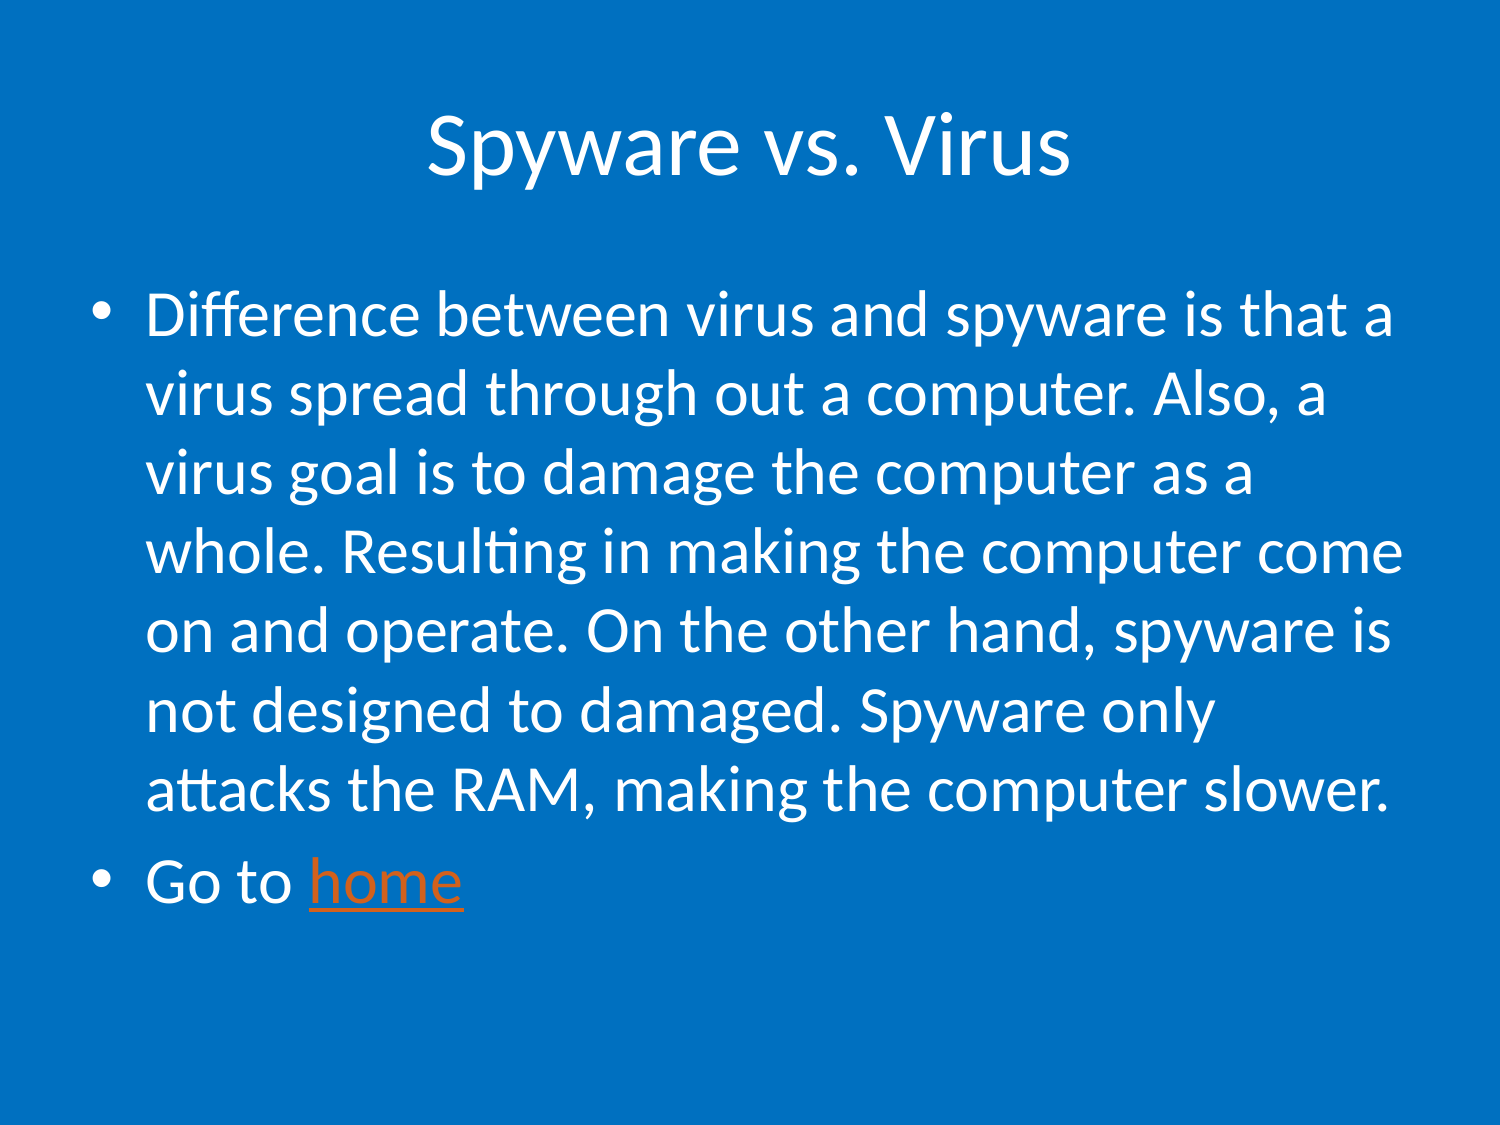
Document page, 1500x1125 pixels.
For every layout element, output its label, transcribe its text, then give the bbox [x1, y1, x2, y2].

list Difference between virus and spyware is that a virus spread through out a computer. Also, a virus goal is to damage the computer as a whole. Resulting in making the computer come on and operate. On the other hand, spyware is not designed to damaged. Spyware only attacks the RAM, making the computer slower. Go to home [75, 262, 1425, 1005]
title Spyware vs. Virus [75, 45, 1425, 233]
